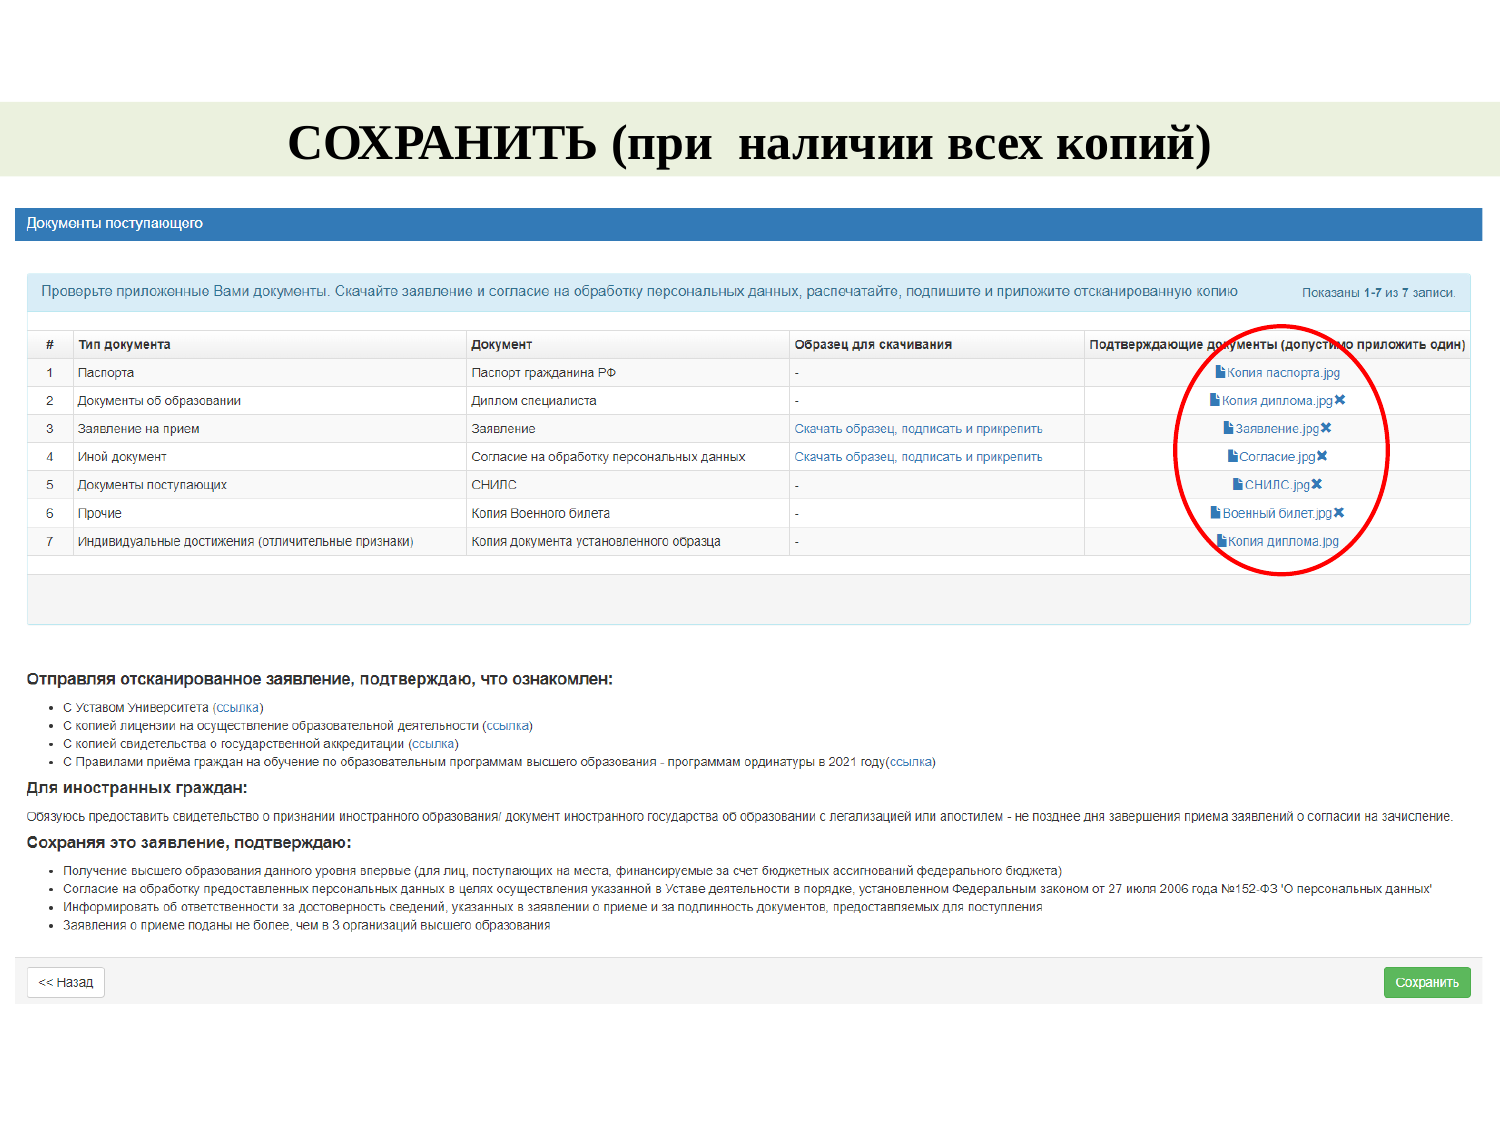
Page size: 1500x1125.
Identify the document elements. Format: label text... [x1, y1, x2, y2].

text_box СОХРАНИТЬ (при наличии всех копий) [0, 101, 1500, 177]
picture [14, 207, 1483, 1004]
